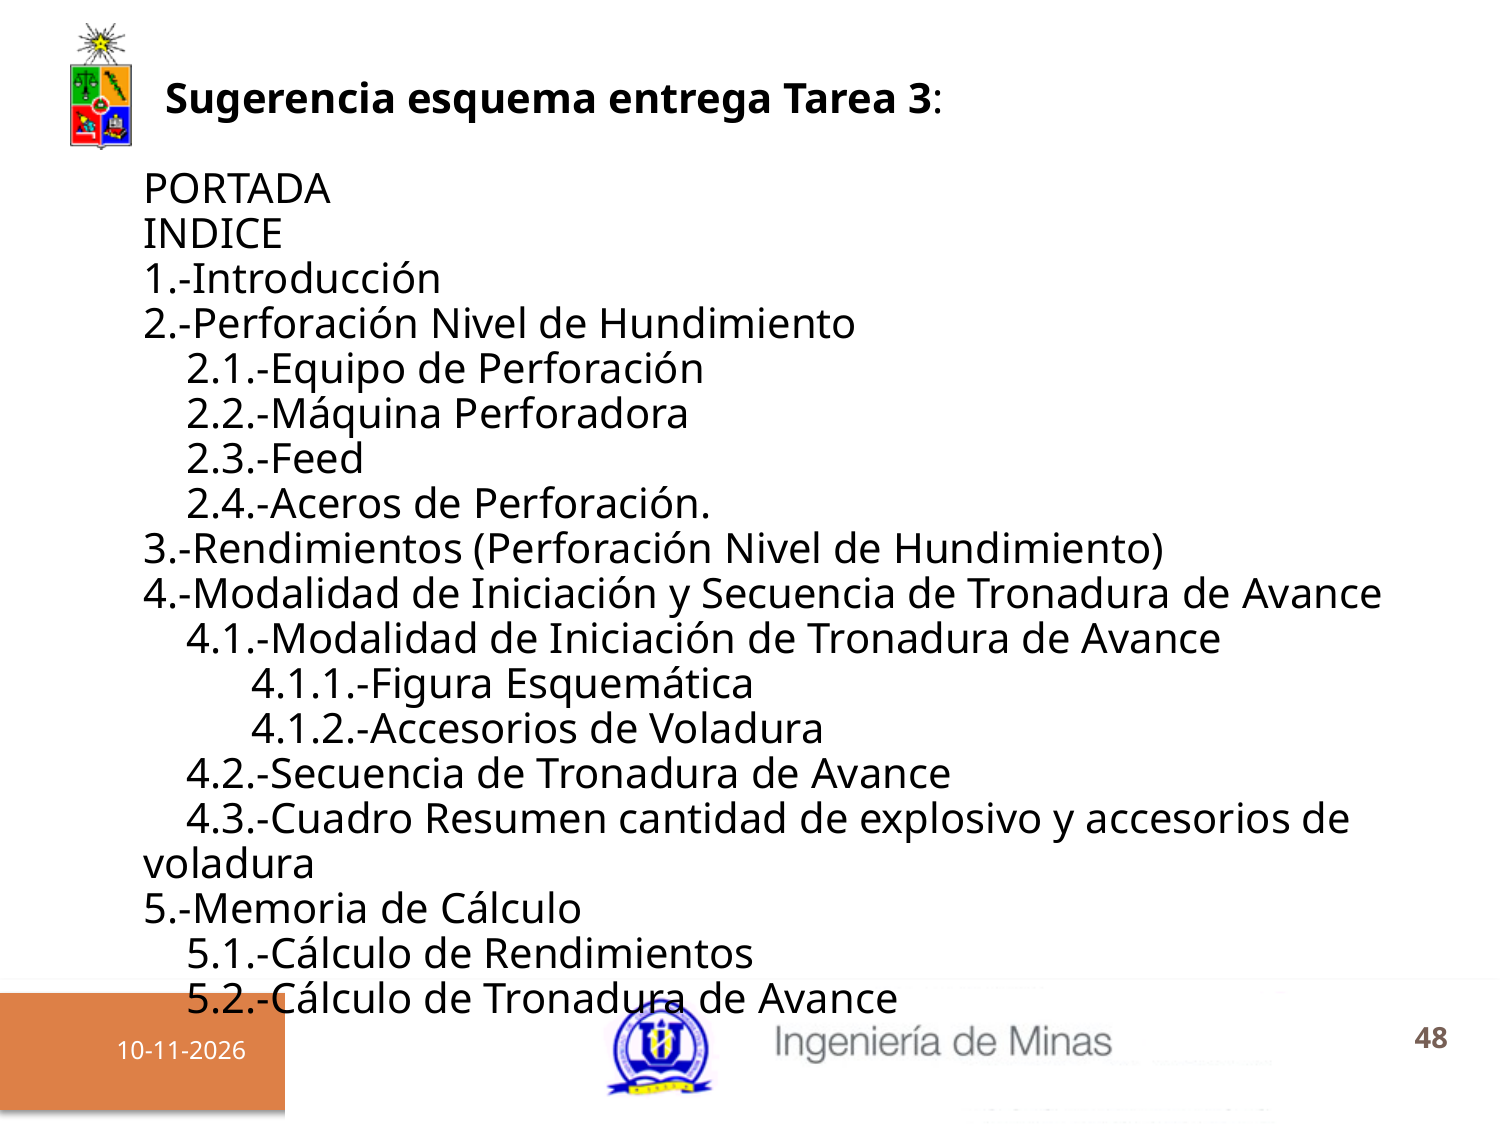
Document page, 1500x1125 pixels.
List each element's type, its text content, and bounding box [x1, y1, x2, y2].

picture [69, 23, 132, 151]
picture [285, 980, 1500, 1125]
text_box Sugerencia esquema entrega Tarea 3: PORTADA INDICE 1.-Introducción 2.-Perforación Nivel de Hundimiento 2.1.-Equipo de Perforación 2.2.-Máquina Perforadora 2.3.-Feed 2.4.-Aceros de Perforación. 3.-Rendimientos (Perforación Nivel de Hundimiento) 4.-Modalidad de Iniciación y Secuencia de Tronadura de Avance 4.1.-Modalidad de Iniciación de Tronadura de Avance 4.1.1.-Figura Esquemática 4.1.2.-Accesorios de Voladura 4.2.-Secuencia de Tronadura de Avance 4.3.-Cuadro Resumen cantidad de explosivo y accesorios de voladura 5.-Memoria de Cálculo 5.1.-Cálculo de Rendimientos 5.2.-Cálculo de Tronadura de Avance [128, 70, 1500, 1030]
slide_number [12, 995, 279, 1108]
